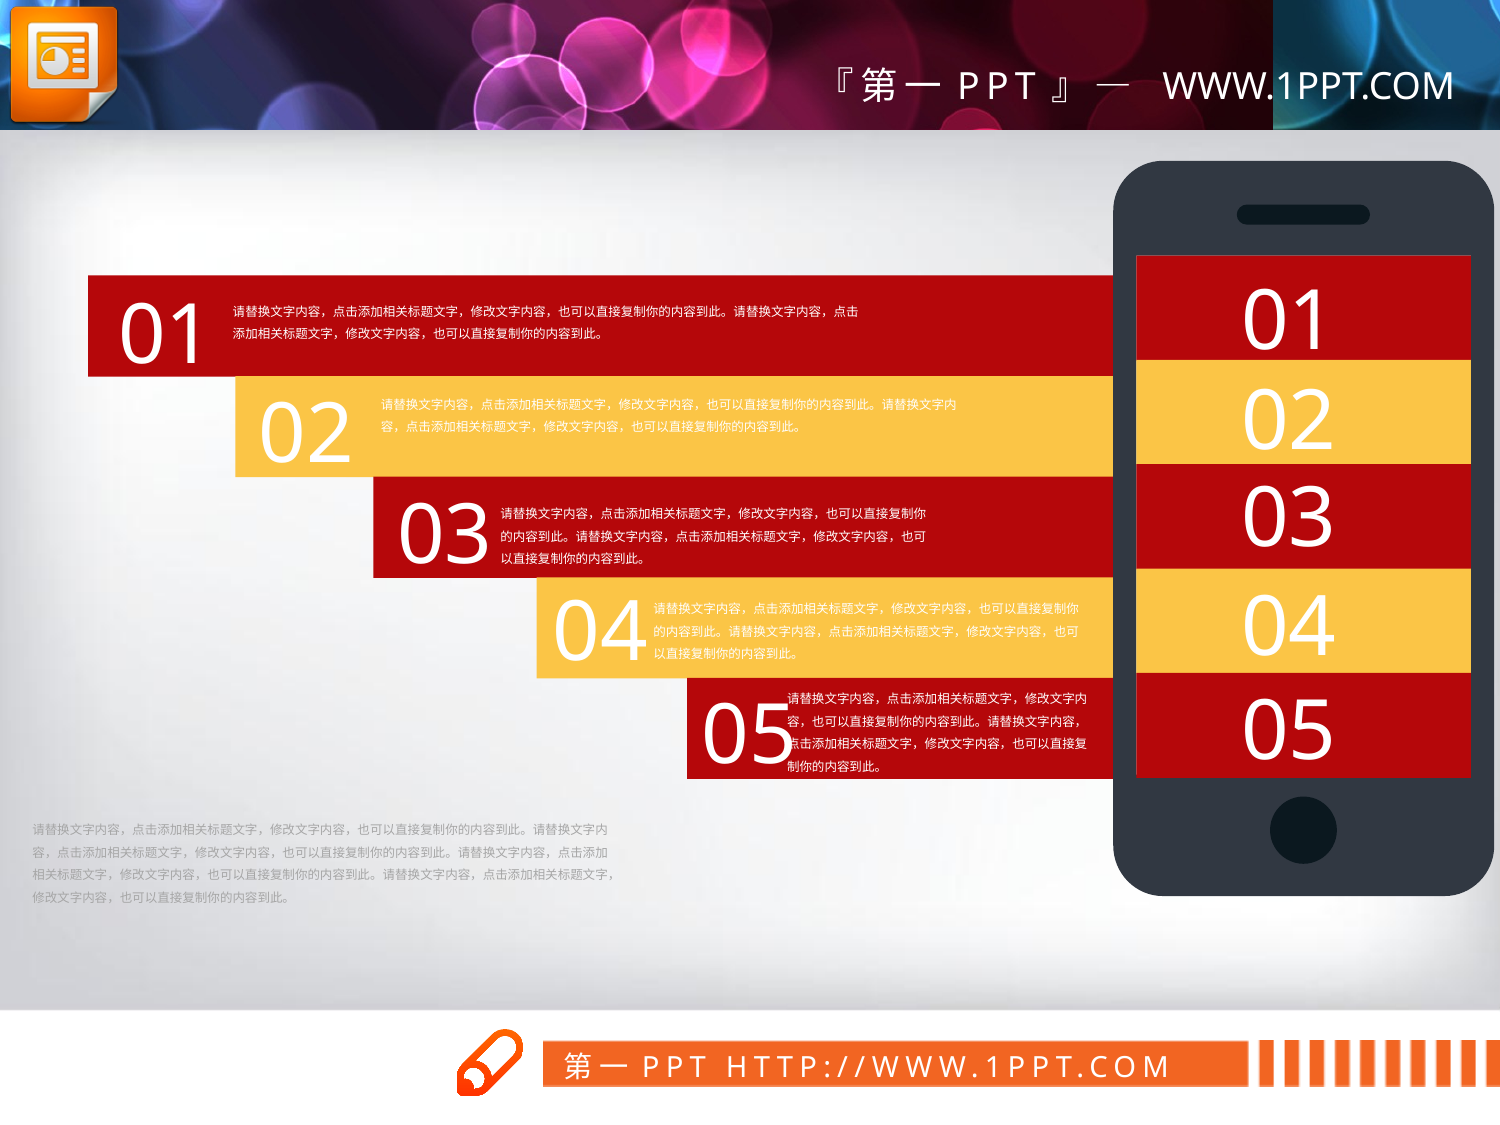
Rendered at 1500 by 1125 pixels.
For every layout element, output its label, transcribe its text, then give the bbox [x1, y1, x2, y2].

text_box [824, 376, 1107, 476]
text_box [103, 272, 820, 790]
text_box 请替换文字内容，点击添加相关标题文字，修改文字内容，也可以直接复制你的内容到此。请替换文字内容，点击添加相关标题文字，修改文字内容，也可以直接复制你的内容到此。 [824, 382, 974, 442]
text_box 请替换文字内容，点击添加相关标题文字，修改文字内容，也可以直接复制你的内容到此。请替换文字内容，点击添加相关标题文字，修改文字内容，也可以直接复制你的内容到此。 [824, 676, 1107, 782]
text_box [824, 476, 1107, 577]
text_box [1136, 255, 1472, 786]
text_box 请替换文字内容，点击添加相关标题文字，修改文字内容，也可以直接复制你的内容到此。请替换文字内容，点击添加相关标题文字，修改文字内容，也可以直接复制你的内容到此。 [824, 586, 1096, 669]
text_box 请替换文字内容，点击添加相关标题文字，修改文字内容，也可以直接复制你的内容到此。请替换文字内容，点击添加相关标题文字，修改文字内容，也可以直接复制你的内容到此。 [824, 288, 882, 349]
picture [543, 1040, 1500, 1087]
text_box 请替换文字内容，点击添加相关标题文字，修改文字内容，也可以直接复制你的内容到此。请替换文字内容，点击添加相关标题文字，修改文字内容，也可以直接复制你的内容到此。请替换文字内容，点击添加相关标题文字，修改文字内容，也可以直接复制你的内容到此。请替换文字内容，点击添加相关标题文字，修改文字内容，也可以直接复制你的内容到此。 [17, 807, 625, 913]
text_box [824, 577, 1107, 676]
text_box [88, 275, 99, 377]
text_box 请替换文字内容，点击添加相关标题文字，修改文字内容，也可以直接复制你的内容到此。请替换文字内容，点击添加相关标题文字，修改文字内容，也可以直接复制你的内容到此。 [824, 491, 943, 574]
text_box [823, 275, 1107, 376]
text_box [1112, 160, 1495, 897]
picture [0, 0, 1500, 1012]
